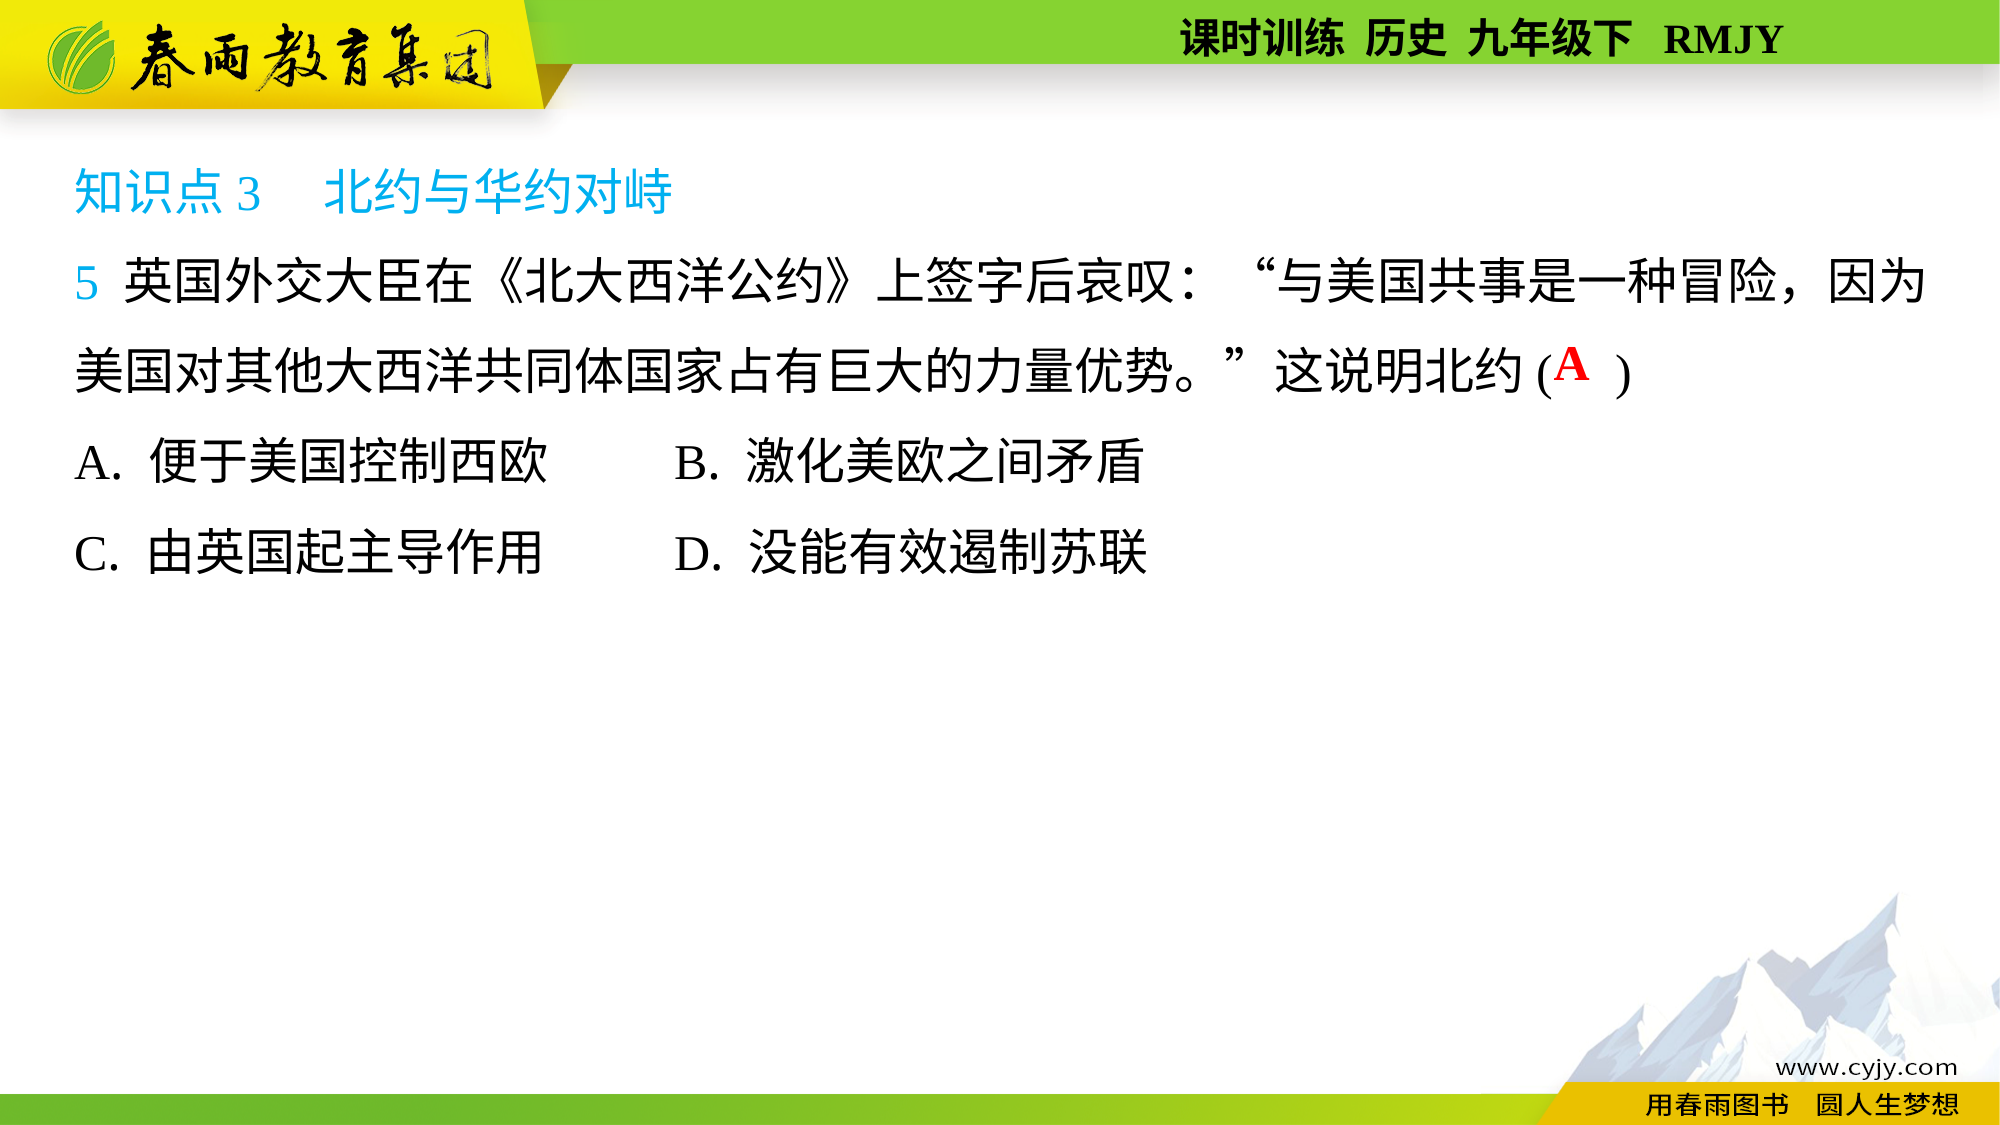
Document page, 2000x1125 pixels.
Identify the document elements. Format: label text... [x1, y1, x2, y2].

text_box A [1538, 322, 1605, 398]
list 知识点3 北约与华约对峙 5 英国外交大臣在《北大西洋公约》上签字后哀叹：“与美国共事是一种冒险，因为美国对其他大西洋共同体国家占有巨大的力量优势。”这说明北约( ) A. 便于美国控制西欧 B. 激化美欧之间矛盾 C. 由英国起主导作用 D. 没能有效遏制苏联 [59, 122, 1944, 581]
picture [0, 0, 2000, 1125]
